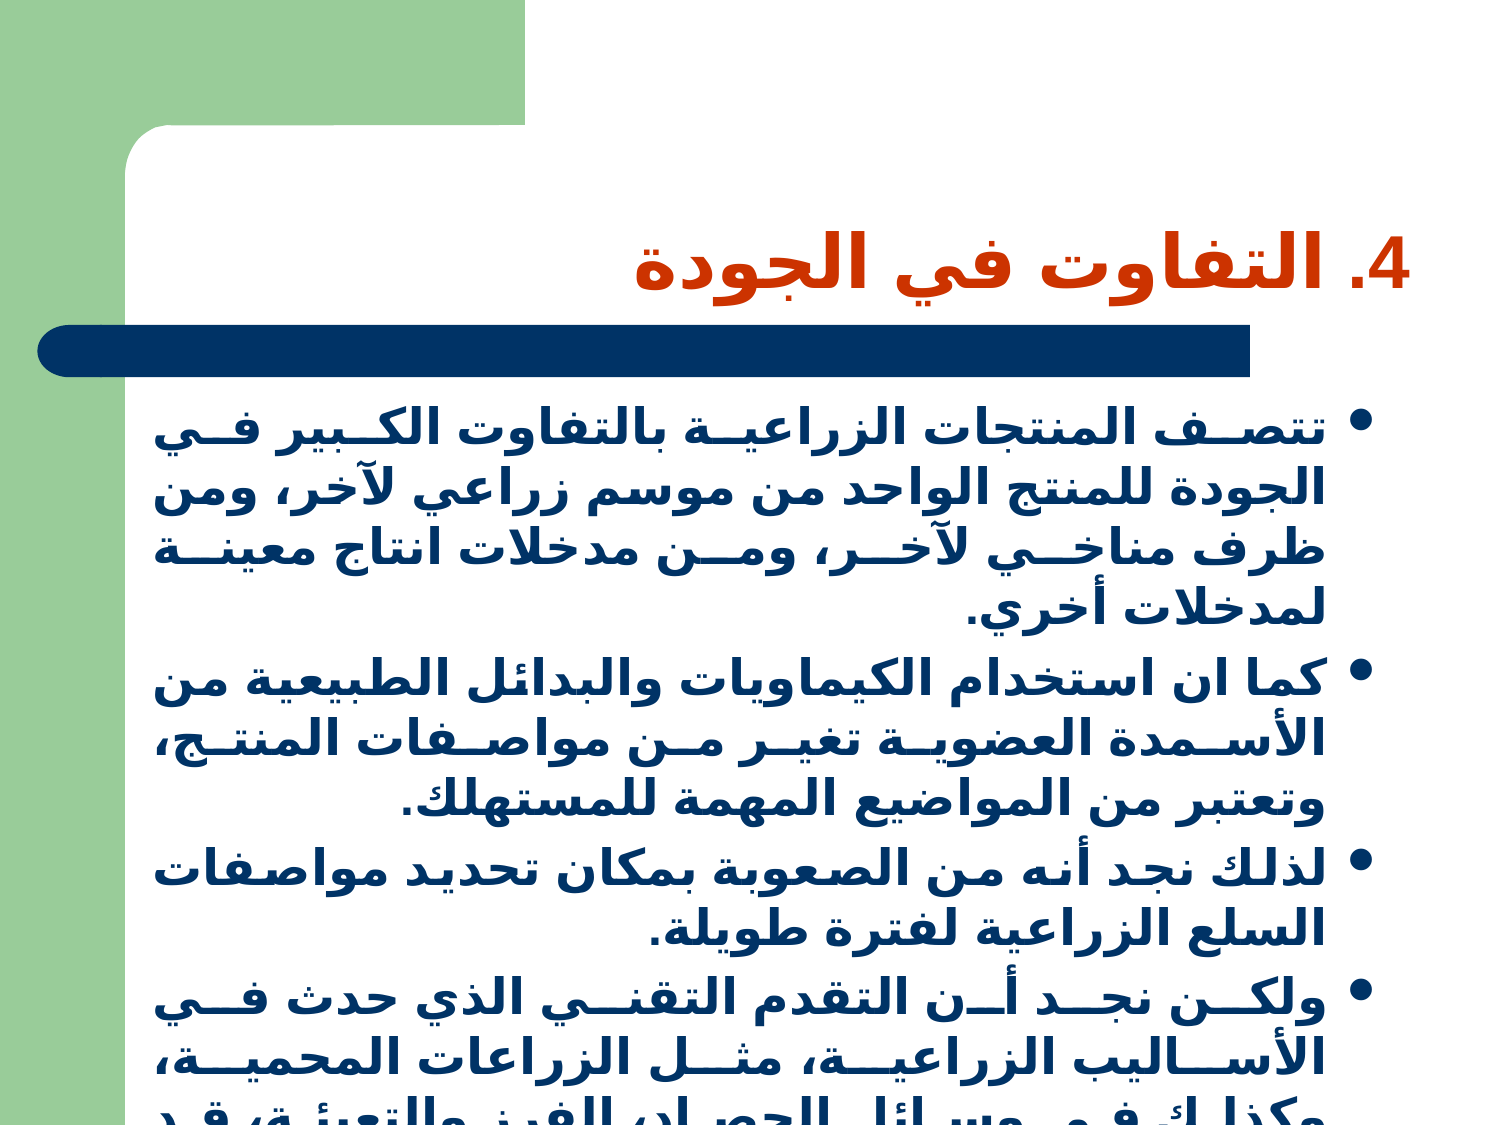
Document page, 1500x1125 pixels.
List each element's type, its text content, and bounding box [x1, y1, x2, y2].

title 4. التفاوت في الجودة [125, 125, 1425, 313]
list تتصف المنتجات الزراعية بالتفاوت الكبير في الجودة للمنتج الواحد من موسم زراعي لآخر، ومن ظرف مناخي لآخر، ومن مدخلات انتاج معينة لمدخلات أخري. كما ان استخدام الكيماويات والبدائل الطبيعية من الأسمدة العضوية تغير من مواصفات المنتج، وتعتبر من المواضيع المهمة للمستهلك. لذلك نجد أنه من الصعوبة بمكان تحديد مواصفات السلع الزراعية لفترة طويلة. ولكن نجد أن التقدم التقني الذي حدث في الأساليب الزراعية، مثل الزراعات المحمية، وكذلك في وسائل الحصاد، الفرز والتعبئة، قد أحدث تطورا كبيرا في انتاج وتسويق سلع متشابهة في مستوي الجودة. [137, 387, 1400, 1047]
